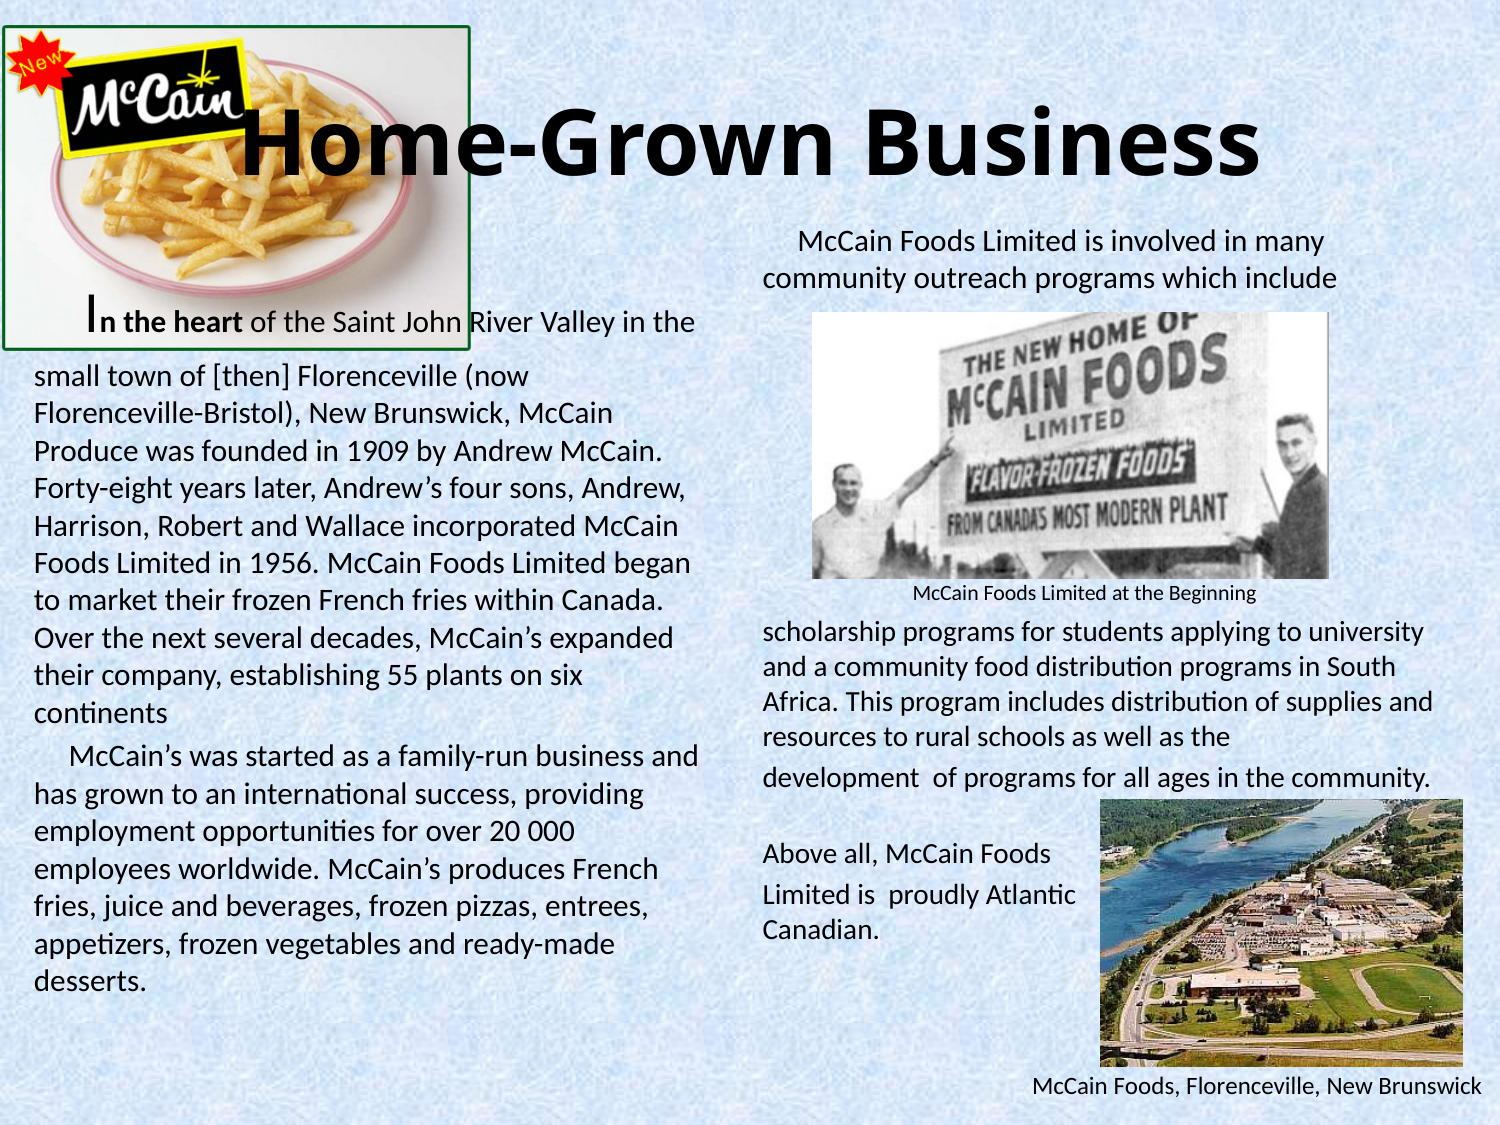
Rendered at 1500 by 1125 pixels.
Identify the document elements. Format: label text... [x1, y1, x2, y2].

title Home-Grown Business [477, 45, 1425, 212]
list In the heart of the Saint John River Valley in the small town of [then] Florenceville (now Florenceville-Bristol), New Brunswick, McCain Produce was founded in 1909 by Andrew McCain. Forty-eight years later, Andrew’s four sons, Andrew, Harrison, Robert and Wallace incorporated McCain Foods Limited in 1956. McCain Foods Limited began to market their frozen French fries within Canada. Over the next several decades, McCain’s expanded their company, establishing 55 plants on six continents McCain’s was started as a family-run business and has grown to an international success, providing employment opportunities for over 20 000 employees worldwide. McCain’s produces French fries, juice and beverages, frozen pizzas, entrees, appetizers, frozen vegetables and ready-made desserts. McCain Foods Limited is involved in many community outreach programs which include McCain Foods Limited at the Beginning scholarship programs for students applying to university and a community food distribution programs in South Africa. This program includes distribution of supplies and resources to rural schools as well as the development of programs for all ages in the community. Above all, McCain Foods Limited is proudly Atlantic Canadian. [0, 212, 1450, 1038]
picture [812, 312, 1329, 579]
text_box McCain Foods, Florenceville, New Brunswick [999, 1062, 1500, 1108]
picture [0, 0, 1500, 1125]
